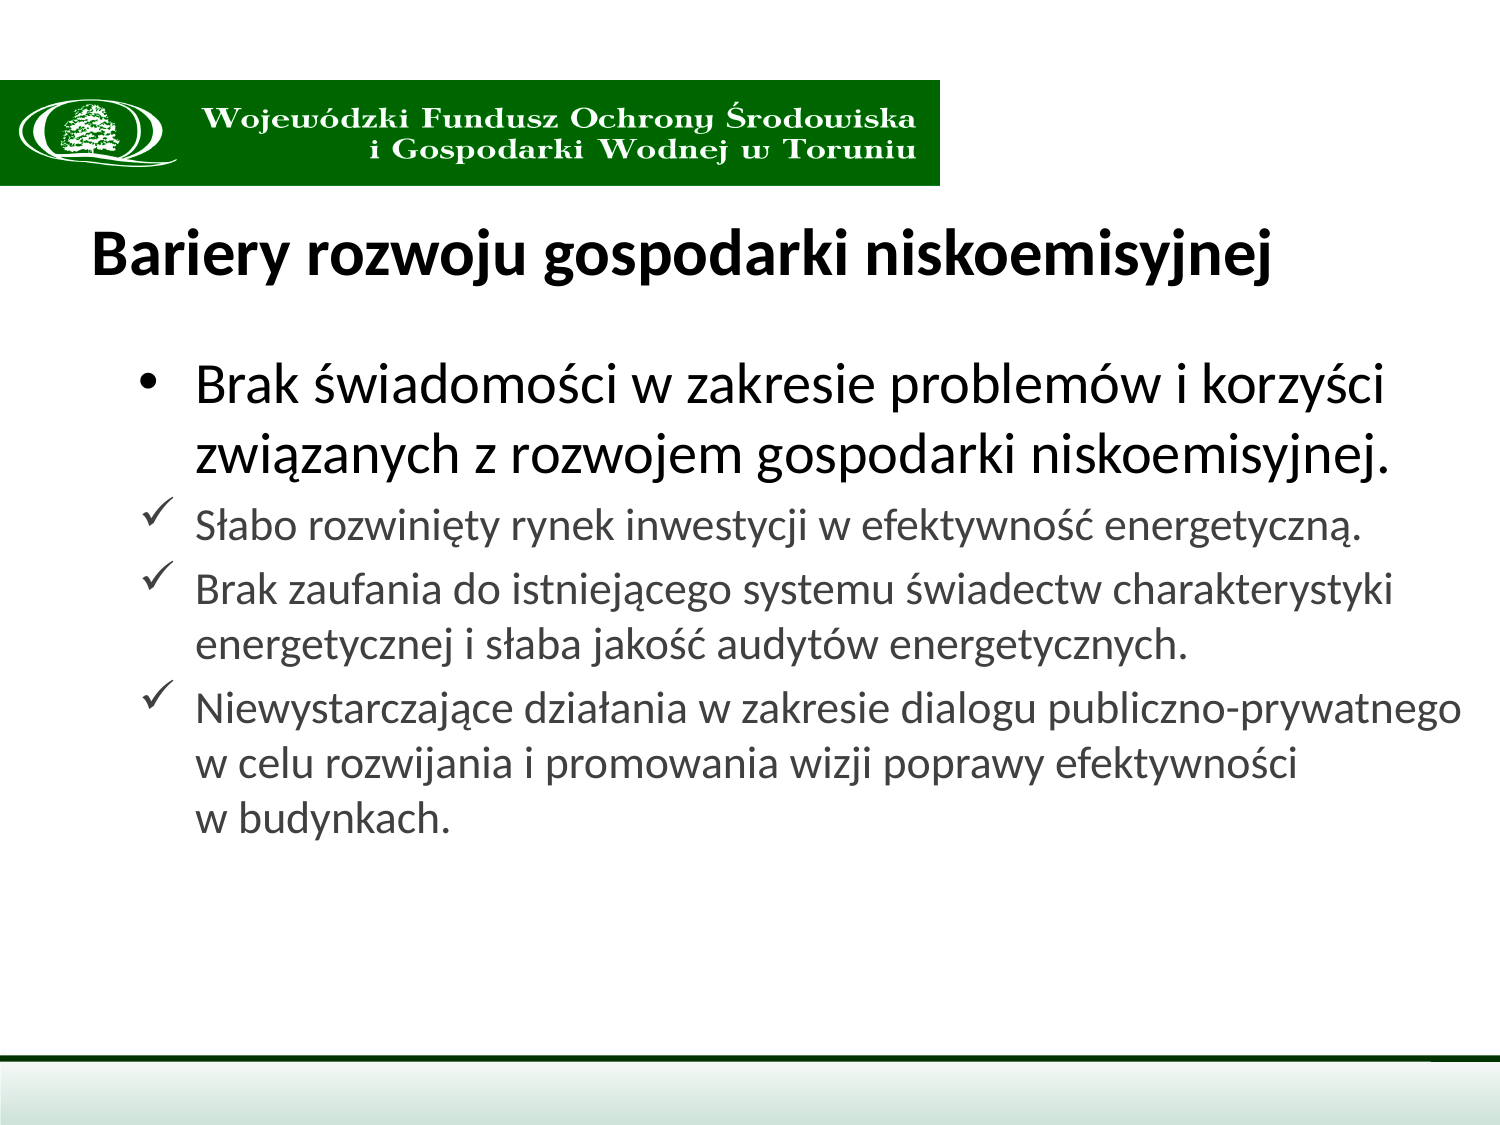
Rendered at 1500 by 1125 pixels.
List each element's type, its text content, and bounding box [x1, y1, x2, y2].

title Bariery rozwoju gospodarki niskoemisyjnej [76, 184, 1498, 408]
picture [0, 923, 1500, 1125]
picture [0, 80, 940, 187]
list Brak świadomości w zakresie problemów i korzyści związanych z rozwojem gospodarki niskoemisyjnej. Słabo rozwinięty rynek inwestycji w efektywność energetyczną. Brak zaufania do istniejącego systemu świadectw charakterystyki energetycznej i słaba jakość audytów energetycznych. Niewystarczające działania w zakresie dialogu publiczno-prywatnego w celu rozwijania i promowania wizji poprawy efektywności w budynkach. [123, 337, 1500, 922]
